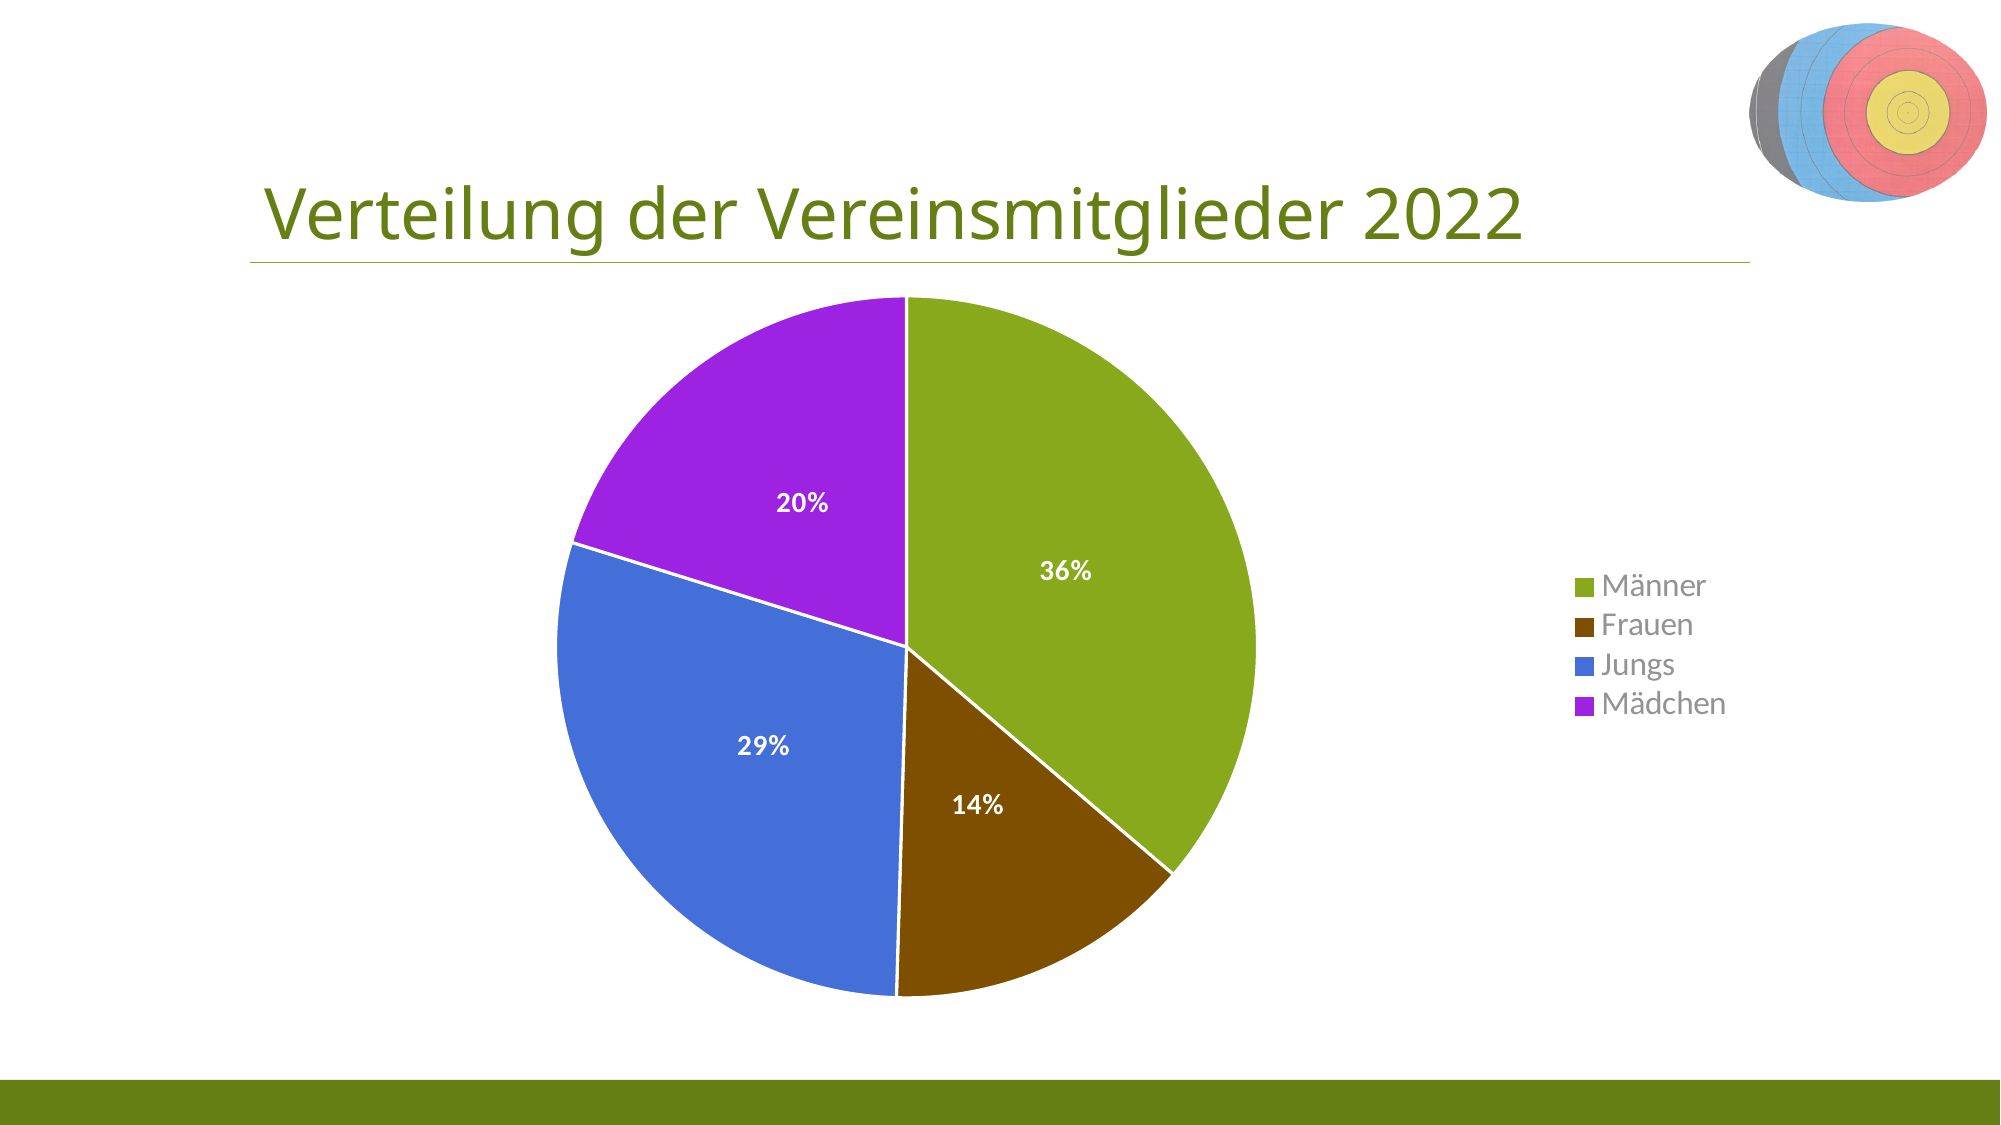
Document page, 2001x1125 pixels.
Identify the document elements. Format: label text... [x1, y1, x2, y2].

chart [249, 281, 1750, 1013]
title Verteilung der Vereinsmitglieder 2022 [249, 75, 1750, 263]
